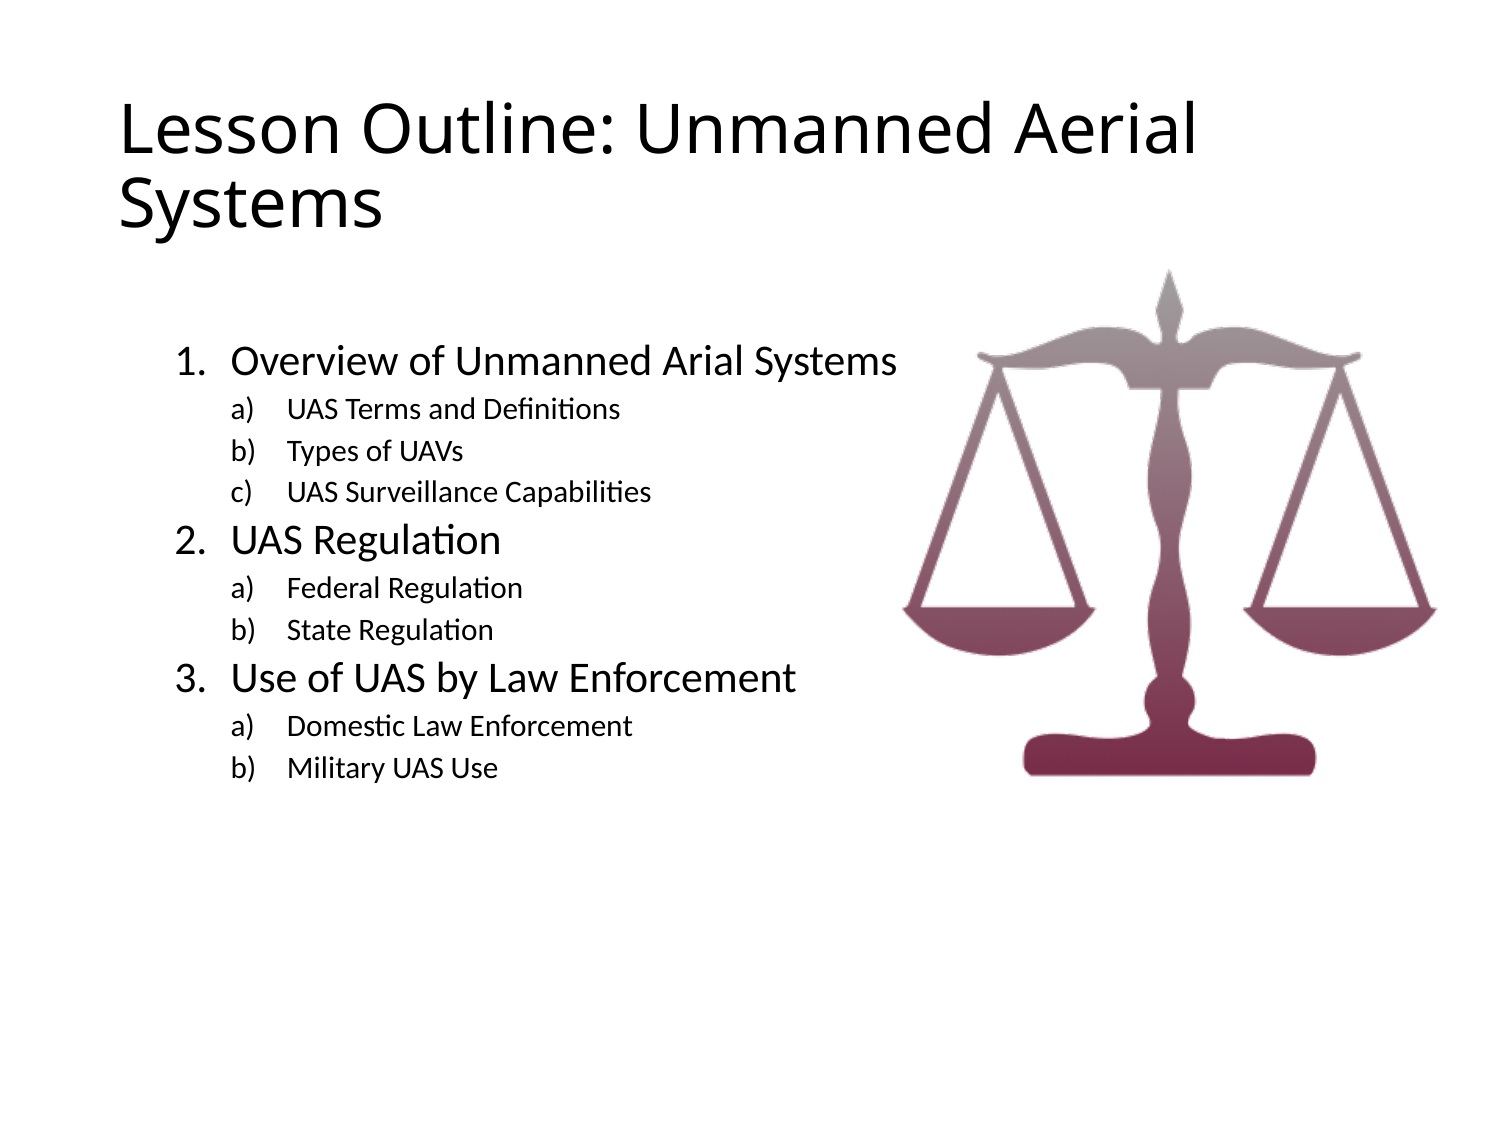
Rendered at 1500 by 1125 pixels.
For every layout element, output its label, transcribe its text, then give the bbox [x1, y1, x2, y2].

list Overview of Unmanned Arial Systems UAS Terms and Definitions Types of UAVs UAS Surveillance Capabilities UAS Regulation Federal Regulation State Regulation Use of UAS by Law Enforcement Domestic Law Enforcement Military UAS Use [102, 277, 1338, 992]
title Lesson Outline: Unmanned Aerial Systems [102, 59, 1398, 277]
picture [890, 257, 1450, 789]
